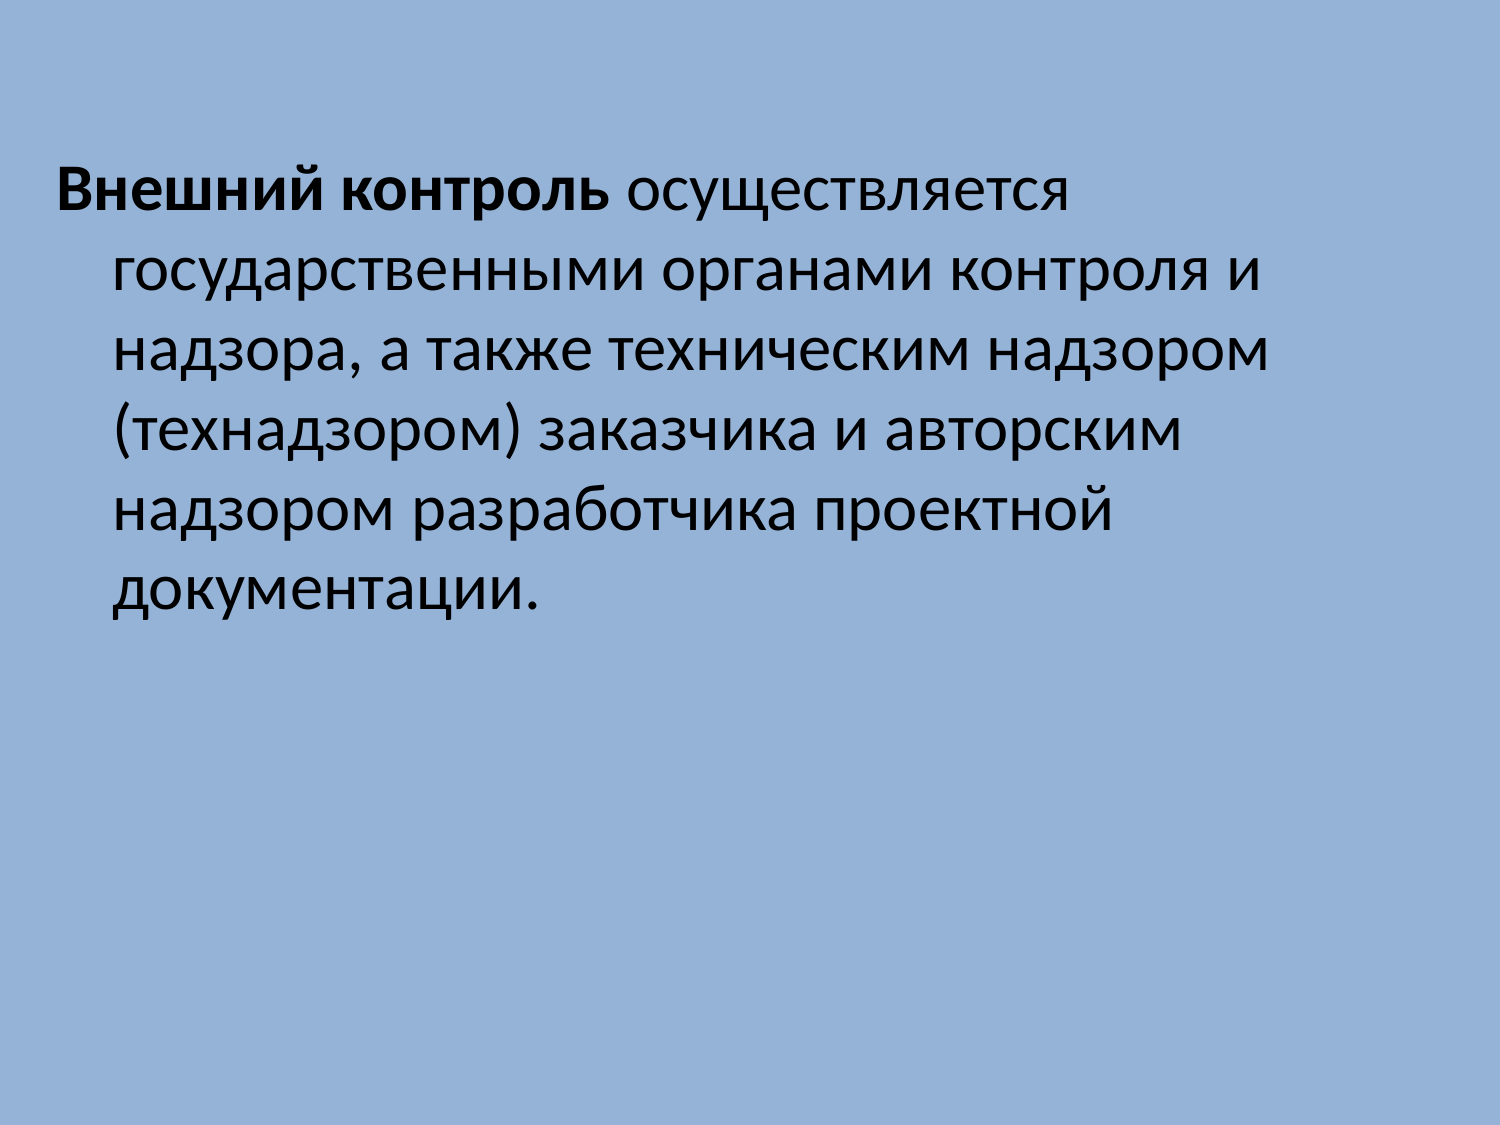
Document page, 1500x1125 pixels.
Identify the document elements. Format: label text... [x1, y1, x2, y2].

list Внешний контроль осуществляется государственными органами контроля и надзора, а также техническим надзором (технадзором) заказчика и авторским надзором разработчика проектной документации. [41, 42, 1425, 1005]
